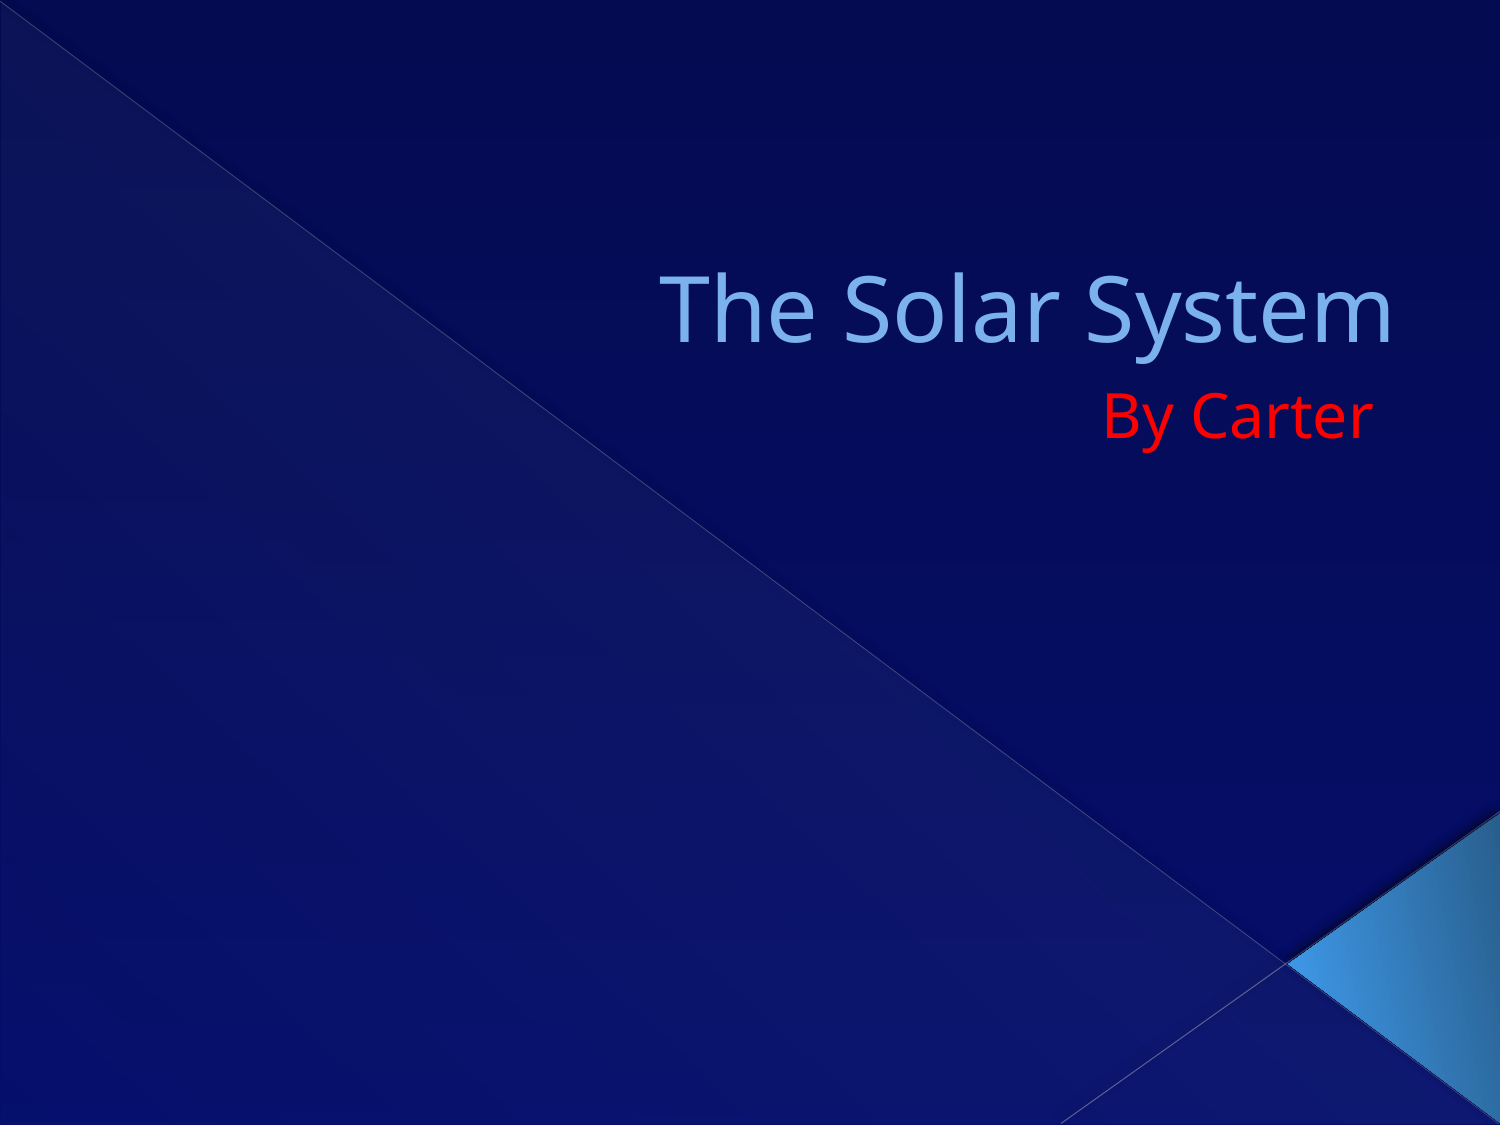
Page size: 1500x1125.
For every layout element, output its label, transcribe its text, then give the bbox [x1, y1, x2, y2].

subtitle By Carter [88, 369, 1412, 657]
title The Solar System [88, 127, 1412, 369]
